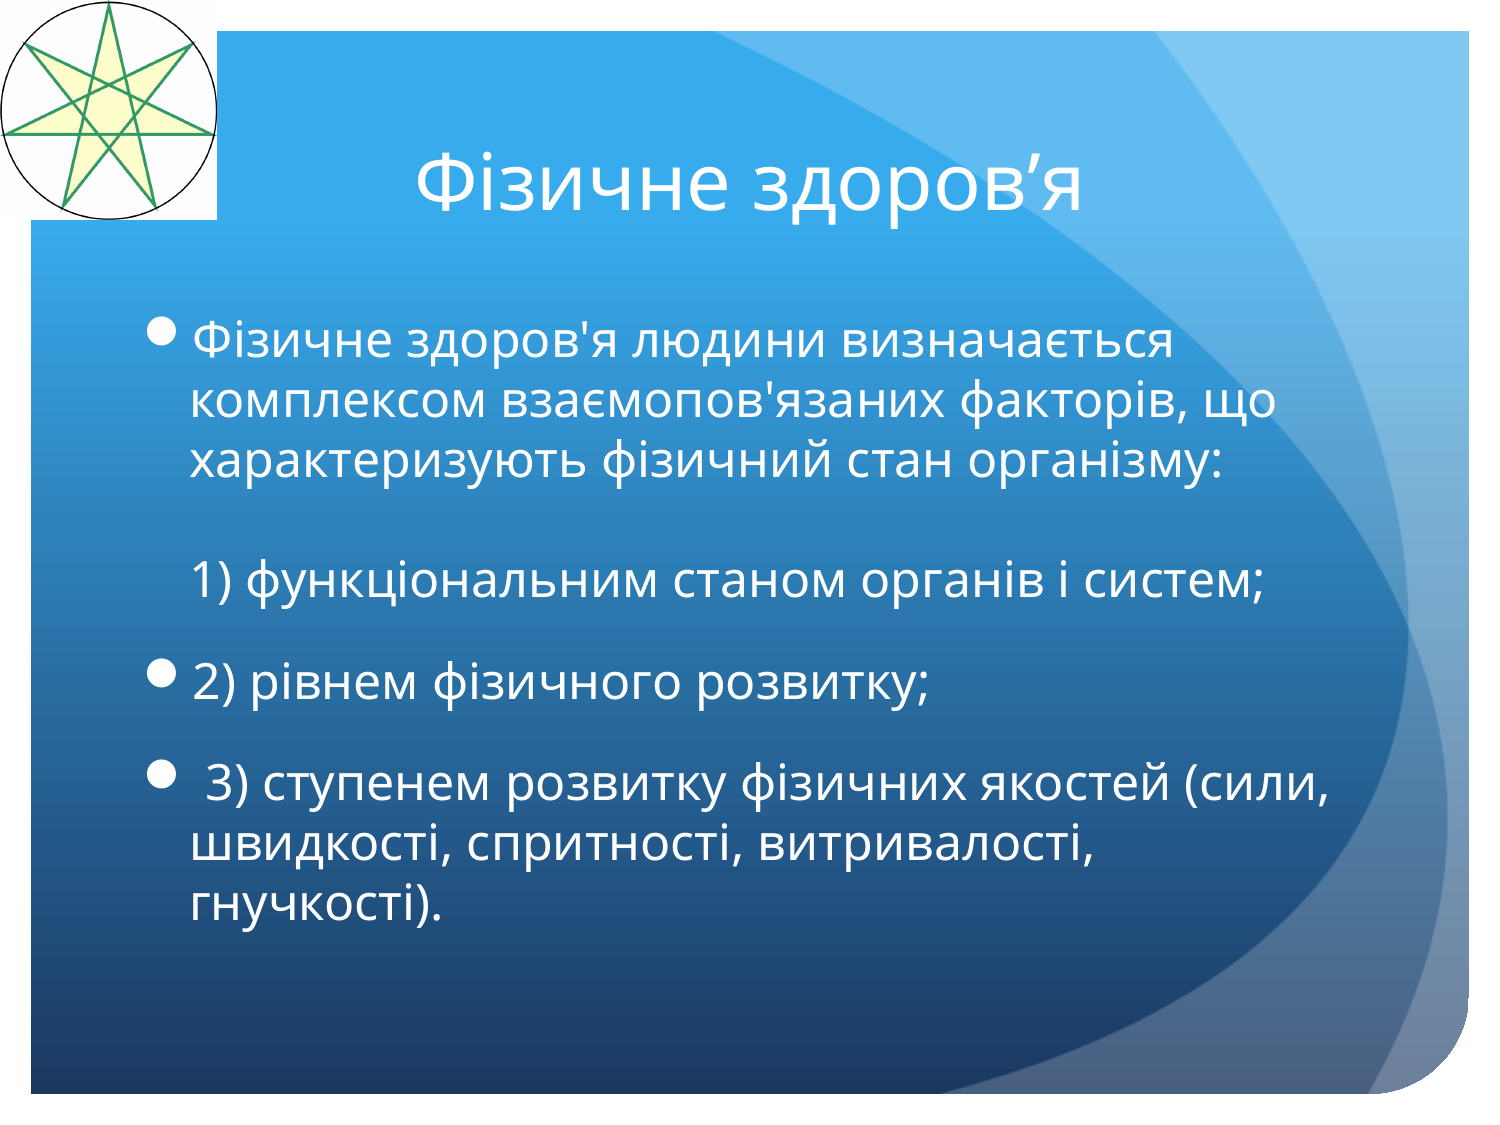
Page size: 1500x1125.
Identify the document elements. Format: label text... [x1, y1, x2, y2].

picture [0, 0, 1473, 1094]
title Фізичне здоров’я [127, 62, 1372, 234]
list Фізичне здоров'я людини визначається комплексом взаємопов'язаних факторів, що характеризують фізичний стан організму: 1) функціональним станом органів і систем; 2) рівнем фізичного розвитку; 3) ступенем розвитку фізичних якостей (сили, швидкості, спритності, витривалості, гнучкості). [127, 299, 1372, 991]
